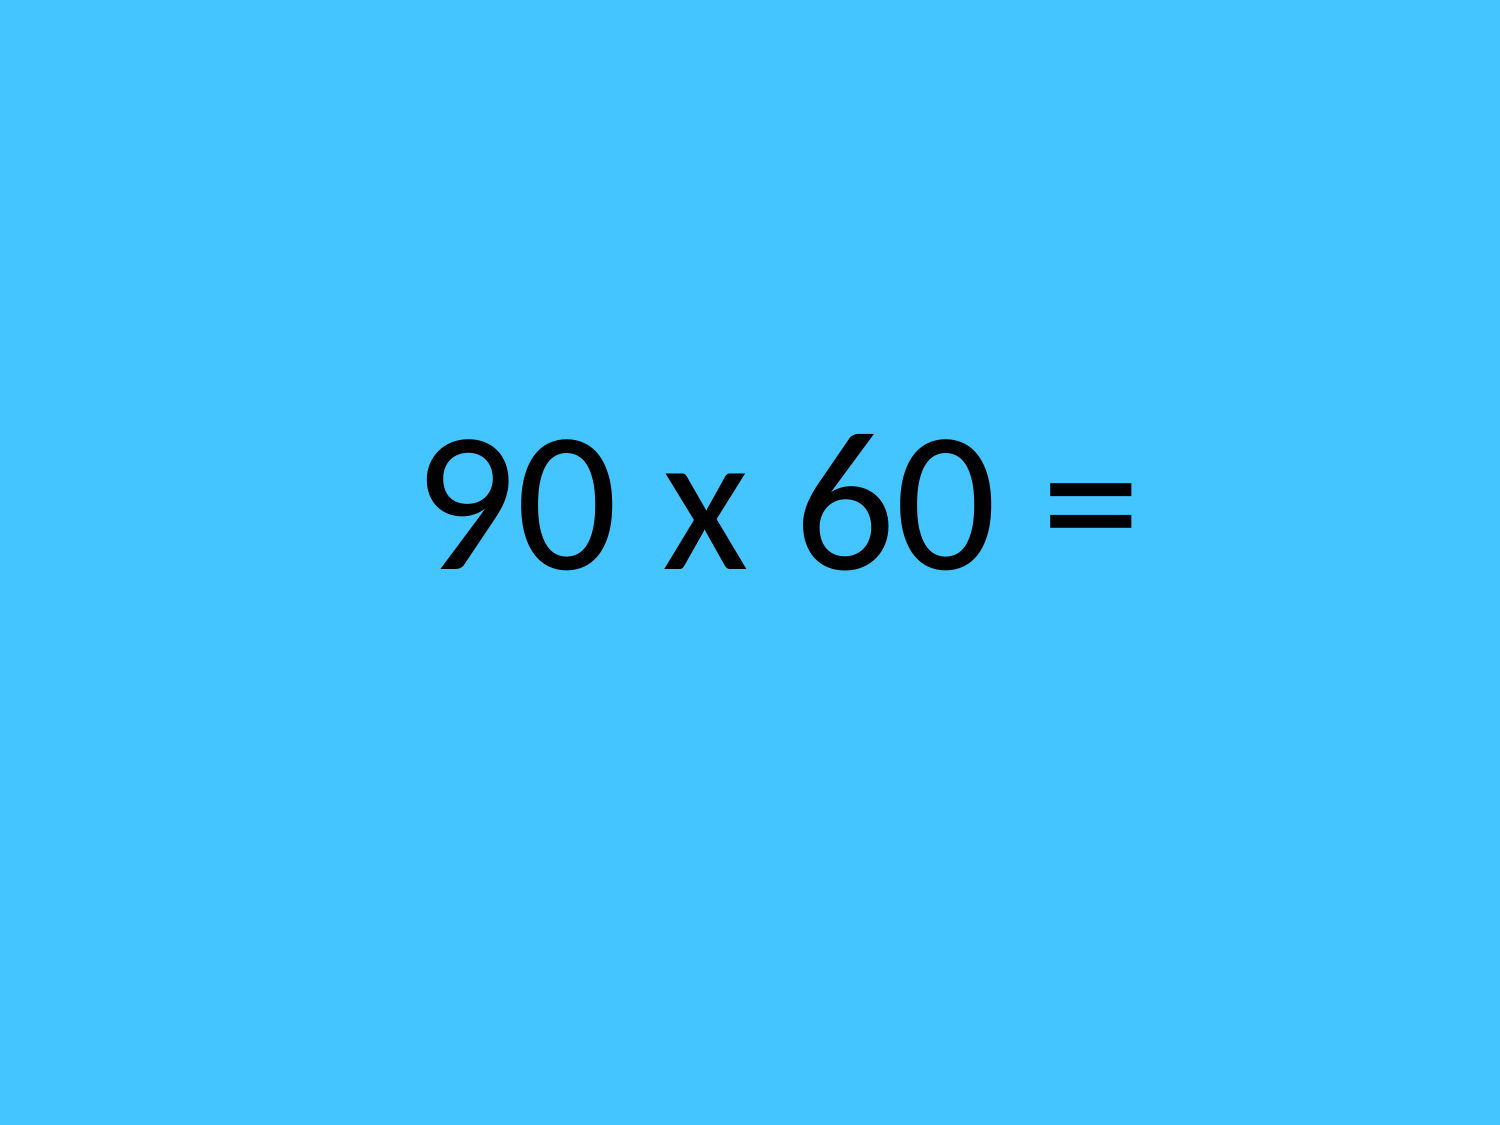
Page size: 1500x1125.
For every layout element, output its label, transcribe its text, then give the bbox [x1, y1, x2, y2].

text_box 90 x 60 = [399, 362, 1200, 618]
